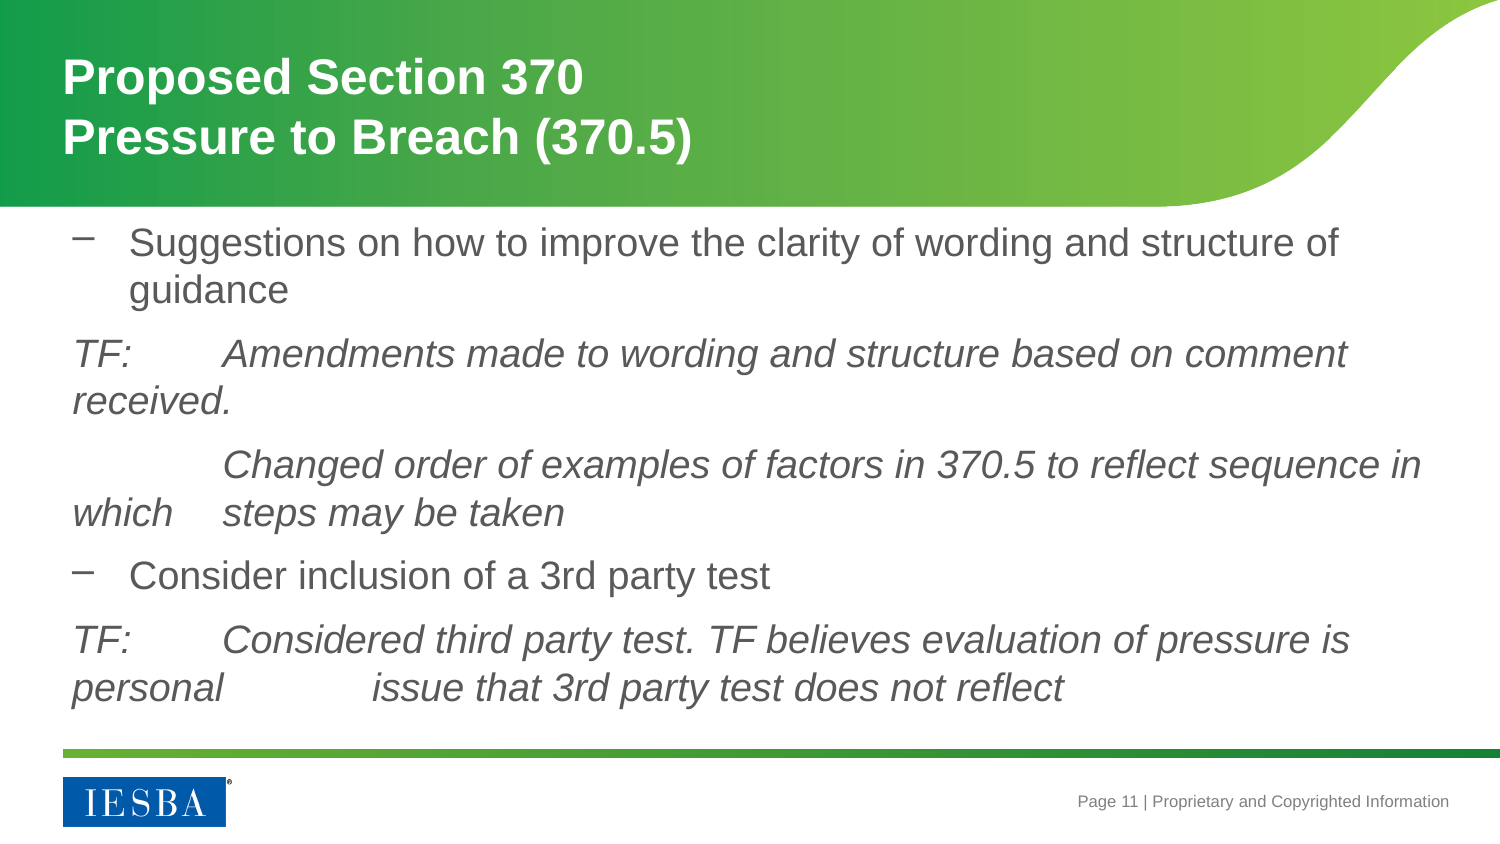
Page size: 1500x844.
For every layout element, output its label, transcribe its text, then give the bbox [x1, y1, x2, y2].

title Proposed Section 370 Pressure to Breach (370.5) [62, 71, 1300, 138]
list Suggestions on how to improve the clarity of wording and structure of guidance TF: Amendments made to wording and structure based on comment received. Changed order of examples of factors in 370.5 to reflect sequence in which steps may be taken Consider inclusion of a 3rd party test TF: Considered third party test. TF believes evaluation of pressure is personal issue that 3rd party test does not reflect [0, 209, 1500, 747]
picture [0, 0, 1500, 207]
picture [63, 777, 232, 827]
